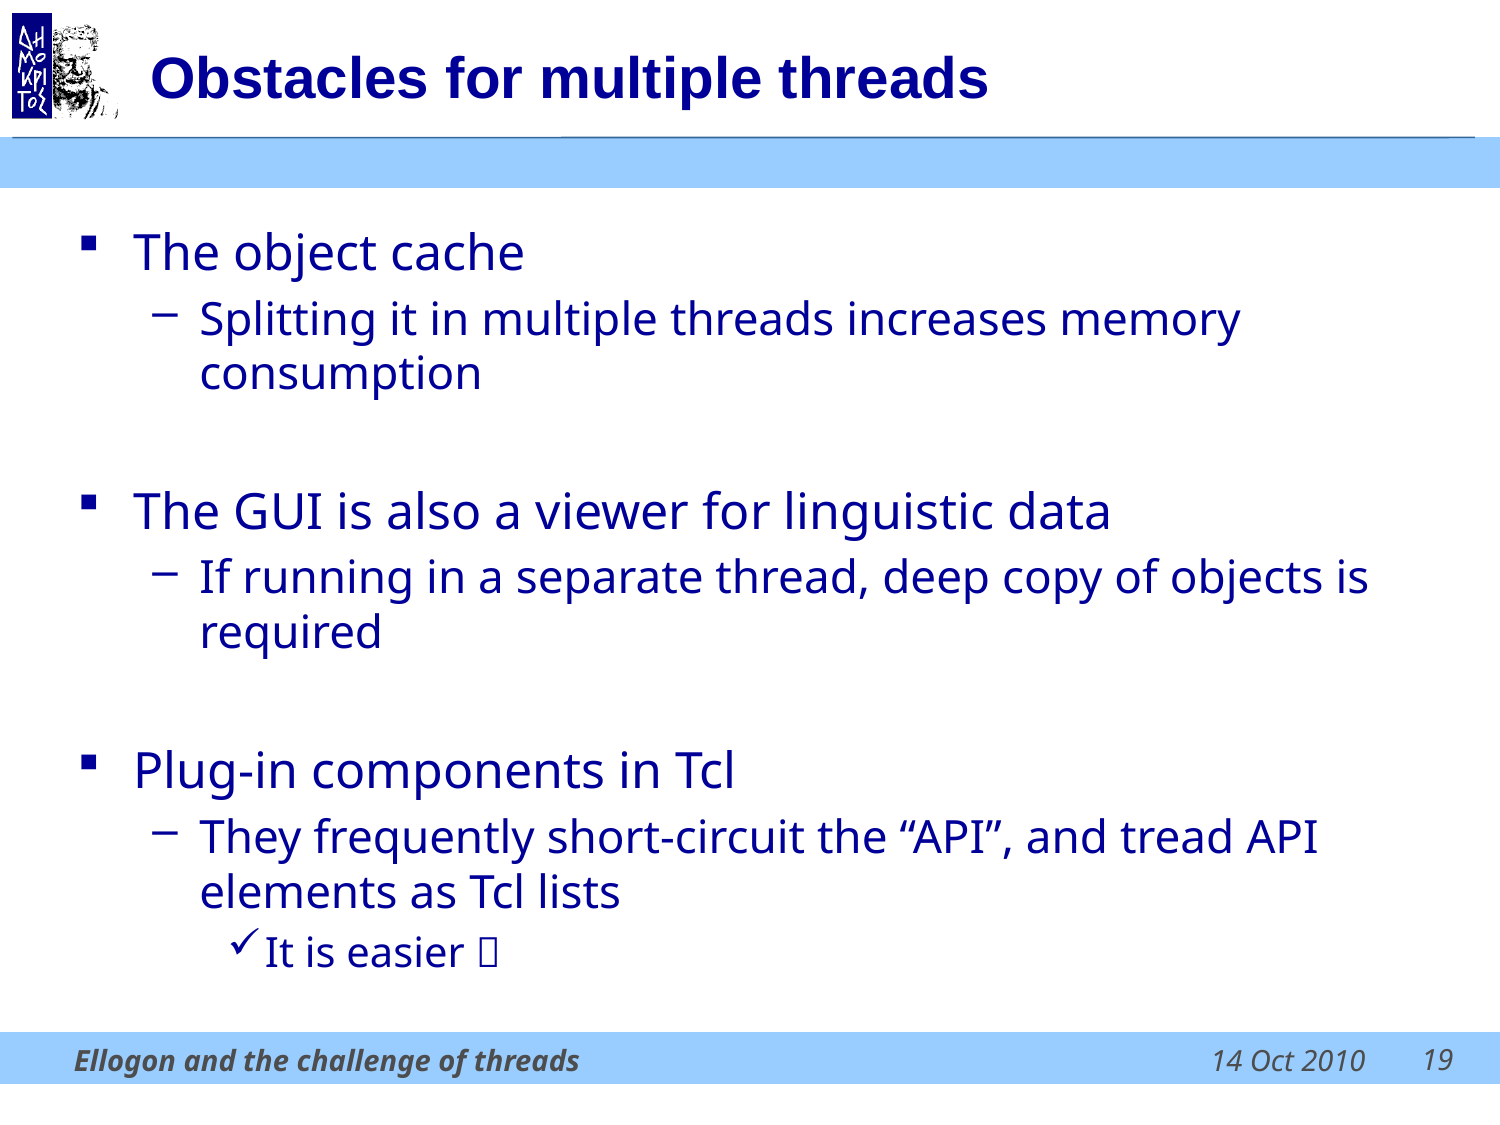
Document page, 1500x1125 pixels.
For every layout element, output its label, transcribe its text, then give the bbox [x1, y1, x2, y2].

picture [11, 13, 118, 120]
title Obstacles for multiple threads [135, 12, 1476, 138]
list The object cache Splitting it in multiple threads increases memory consumption The GUI is also a viewer for linguistic data If running in a separate thread, deep copy of objects is required Plug-in components in Tcl They frequently short-circuit the “API”, and tread API elements as Tcl lists It is easier  [62, 212, 1438, 1001]
slide_number 19 [1399, 1033, 1476, 1084]
footer Ellogon and the challenge of threads [58, 1034, 1190, 1086]
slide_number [1190, 1034, 1381, 1086]
